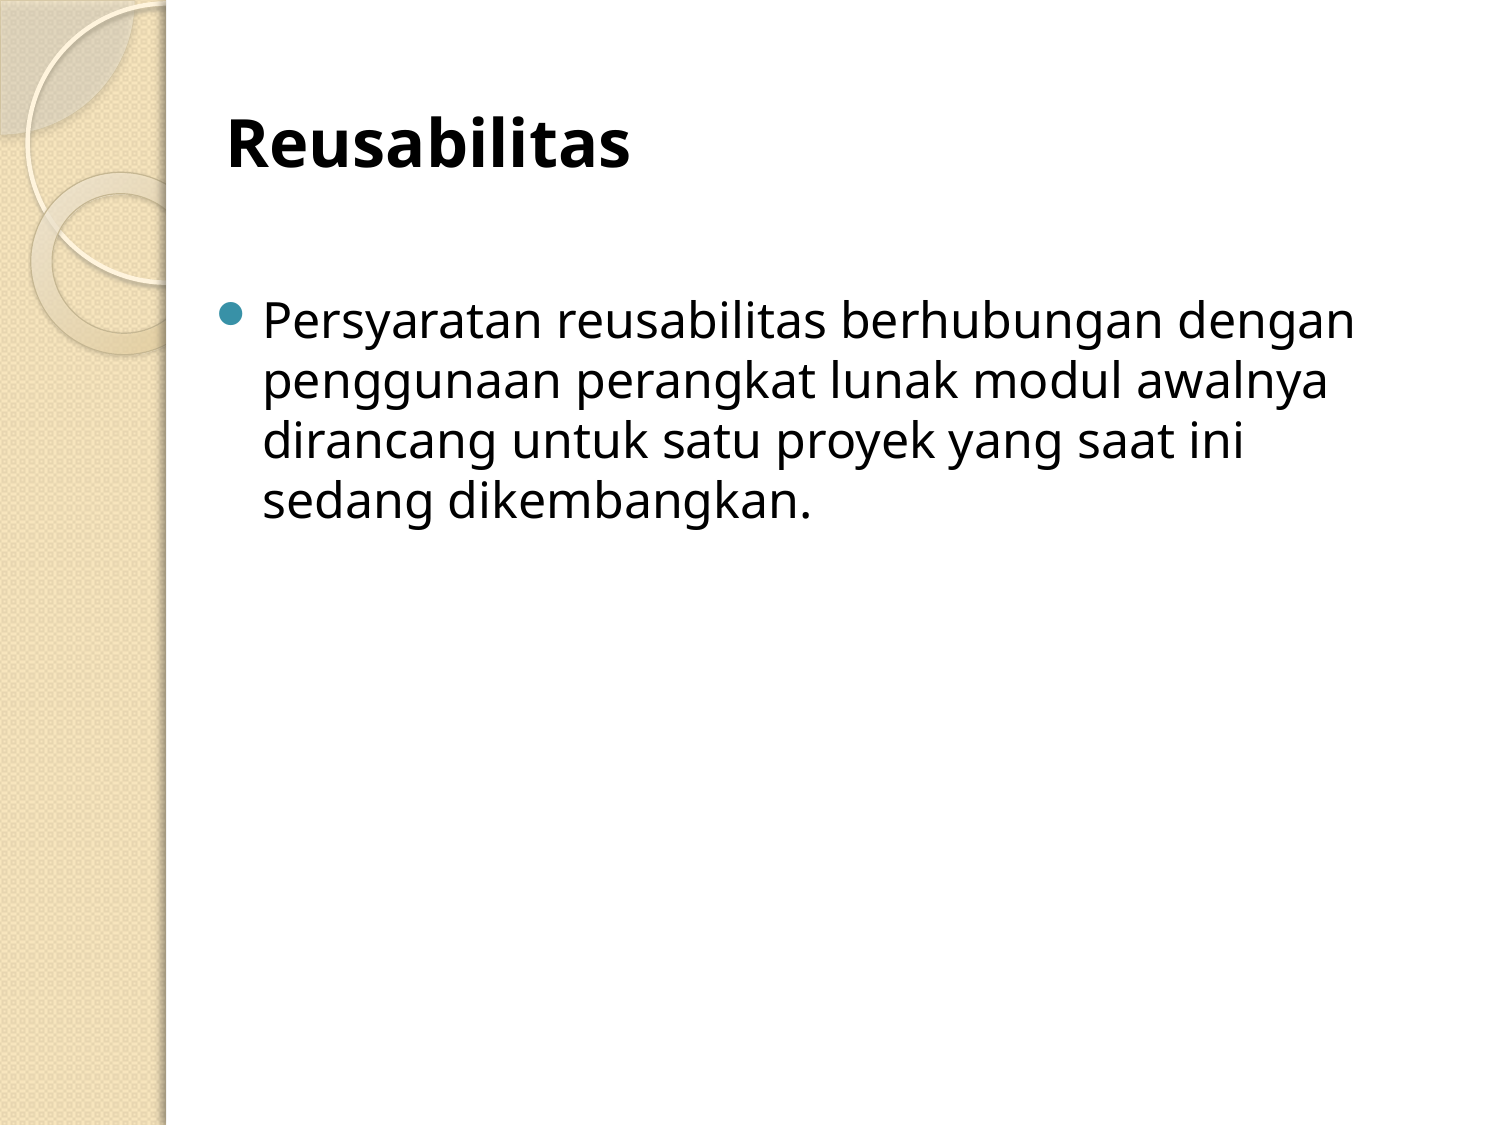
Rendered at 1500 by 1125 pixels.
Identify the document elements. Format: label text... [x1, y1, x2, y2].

list Persyaratan reusabilitas berhubungan dengan penggunaan perangkat lunak modul awalnya dirancang untuk satu proyek yang saat ini sedang dikembangkan. [187, 281, 1418, 975]
title Reusabilitas [210, 46, 1441, 235]
